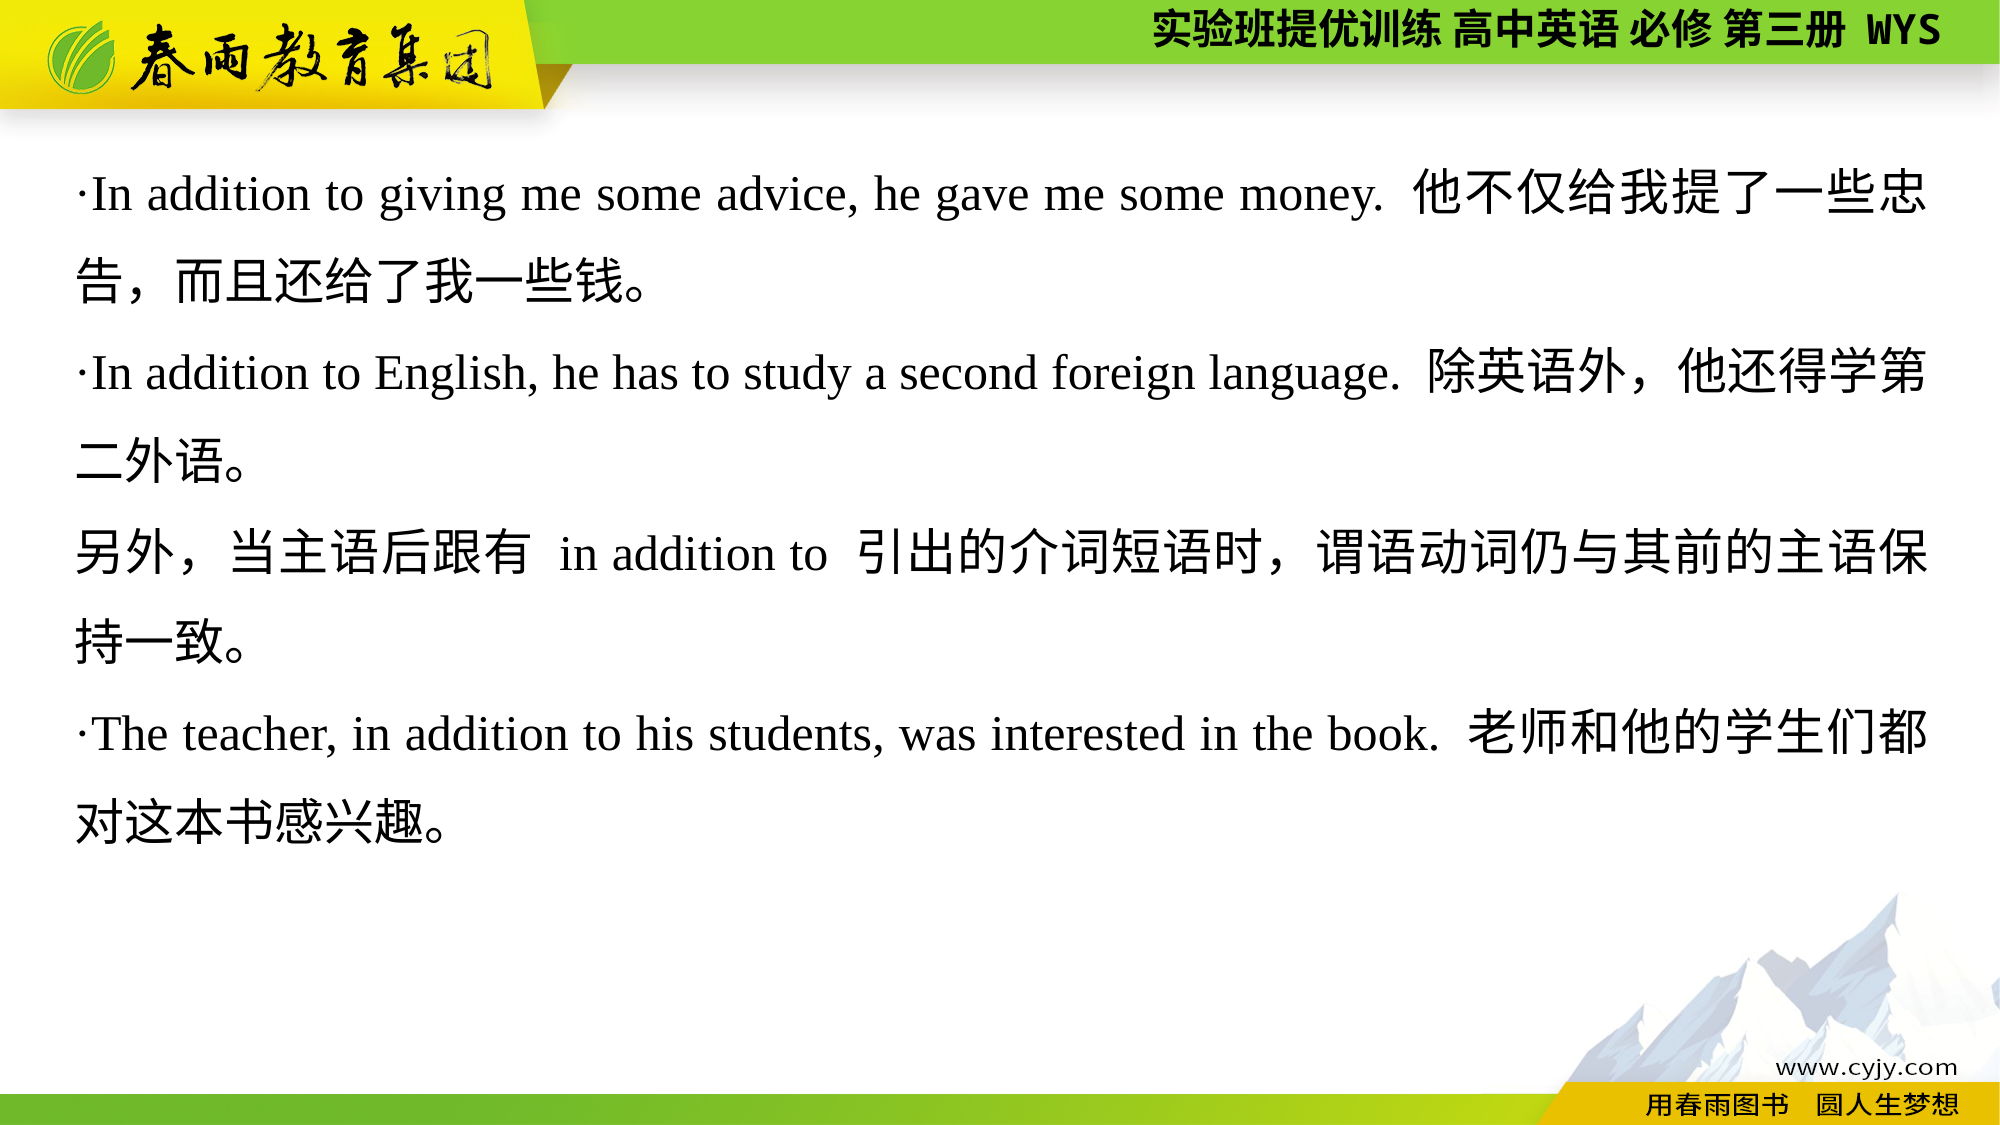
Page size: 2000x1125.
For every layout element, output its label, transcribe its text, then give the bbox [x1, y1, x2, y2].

picture [0, 0, 2000, 1125]
list ·In addition to giving me some advice, he gave me some money. 他不仅给我提了一些忠告，而且还给了我一些钱。 ·In addition to English, he has to study a second foreign language. 除英语外，他还得学第二外语。 另外，当主语后跟有 in addition to 引出的介词短语时，谓语动词仍与其前的主语保持一致。 ·The teacher, in addition to his students, was interested in the book. 老师和他的学生们都对这本书感兴趣。 [59, 122, 1944, 854]
